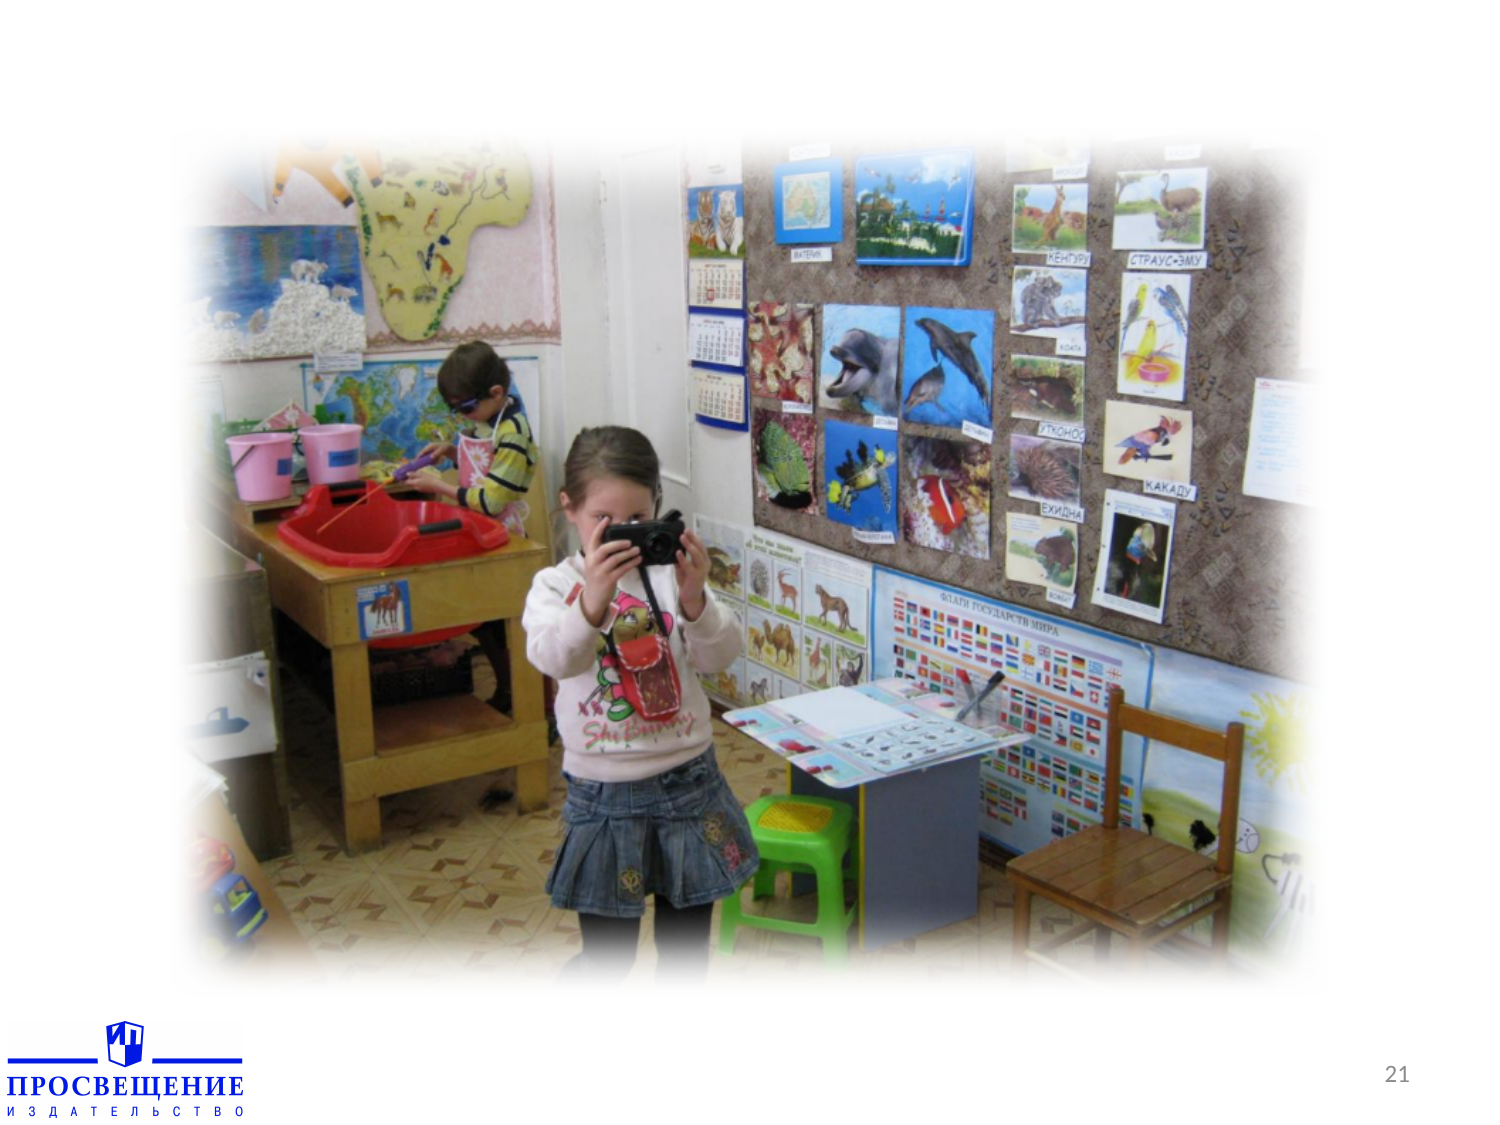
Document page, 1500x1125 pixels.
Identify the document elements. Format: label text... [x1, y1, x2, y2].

picture [7, 1021, 243, 1118]
picture [170, 128, 1329, 997]
slide_number 21 [1074, 1042, 1425, 1103]
